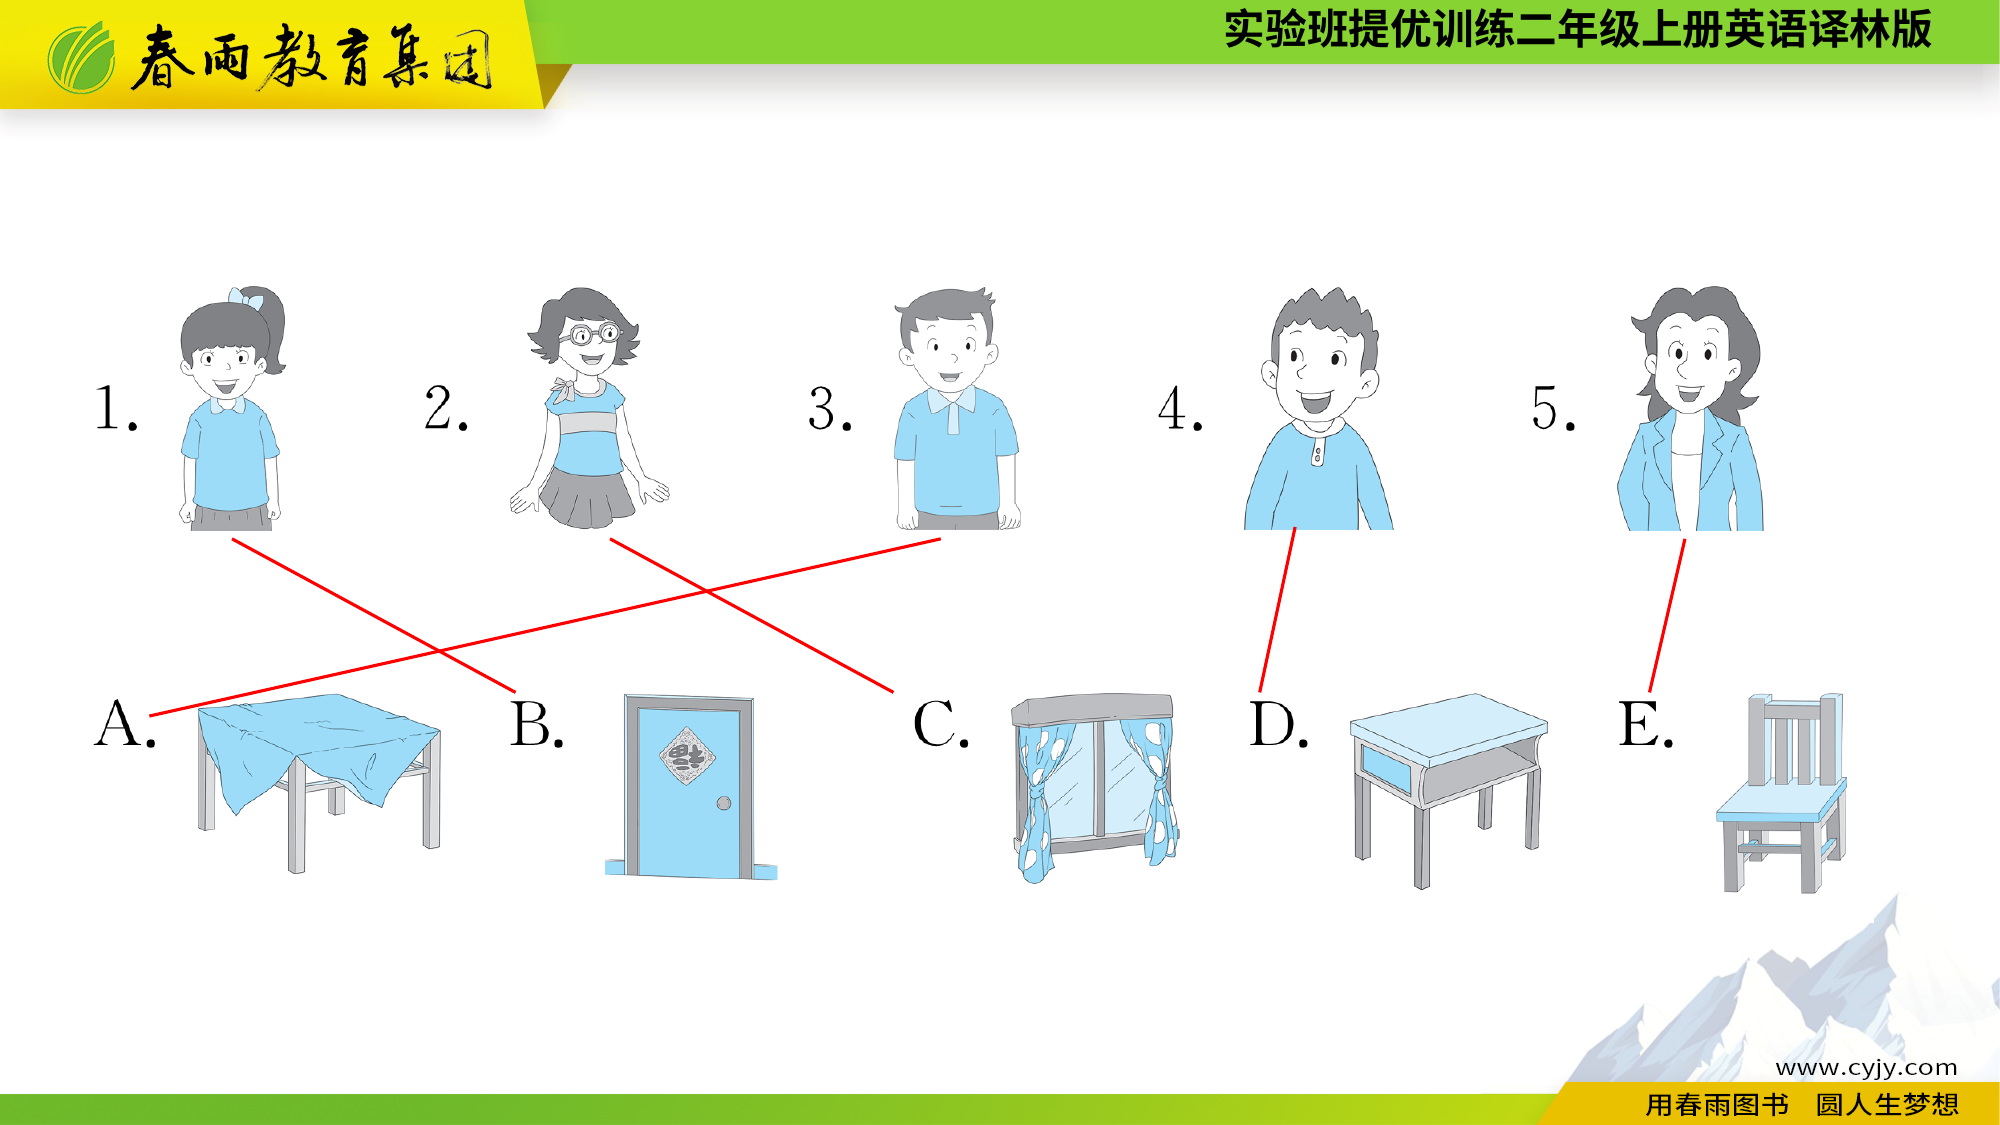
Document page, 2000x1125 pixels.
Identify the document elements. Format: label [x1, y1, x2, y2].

text_box [1649, 538, 1686, 693]
text_box [1259, 526, 1296, 693]
picture [0, 0, 2000, 1125]
text_box [149, 538, 942, 717]
